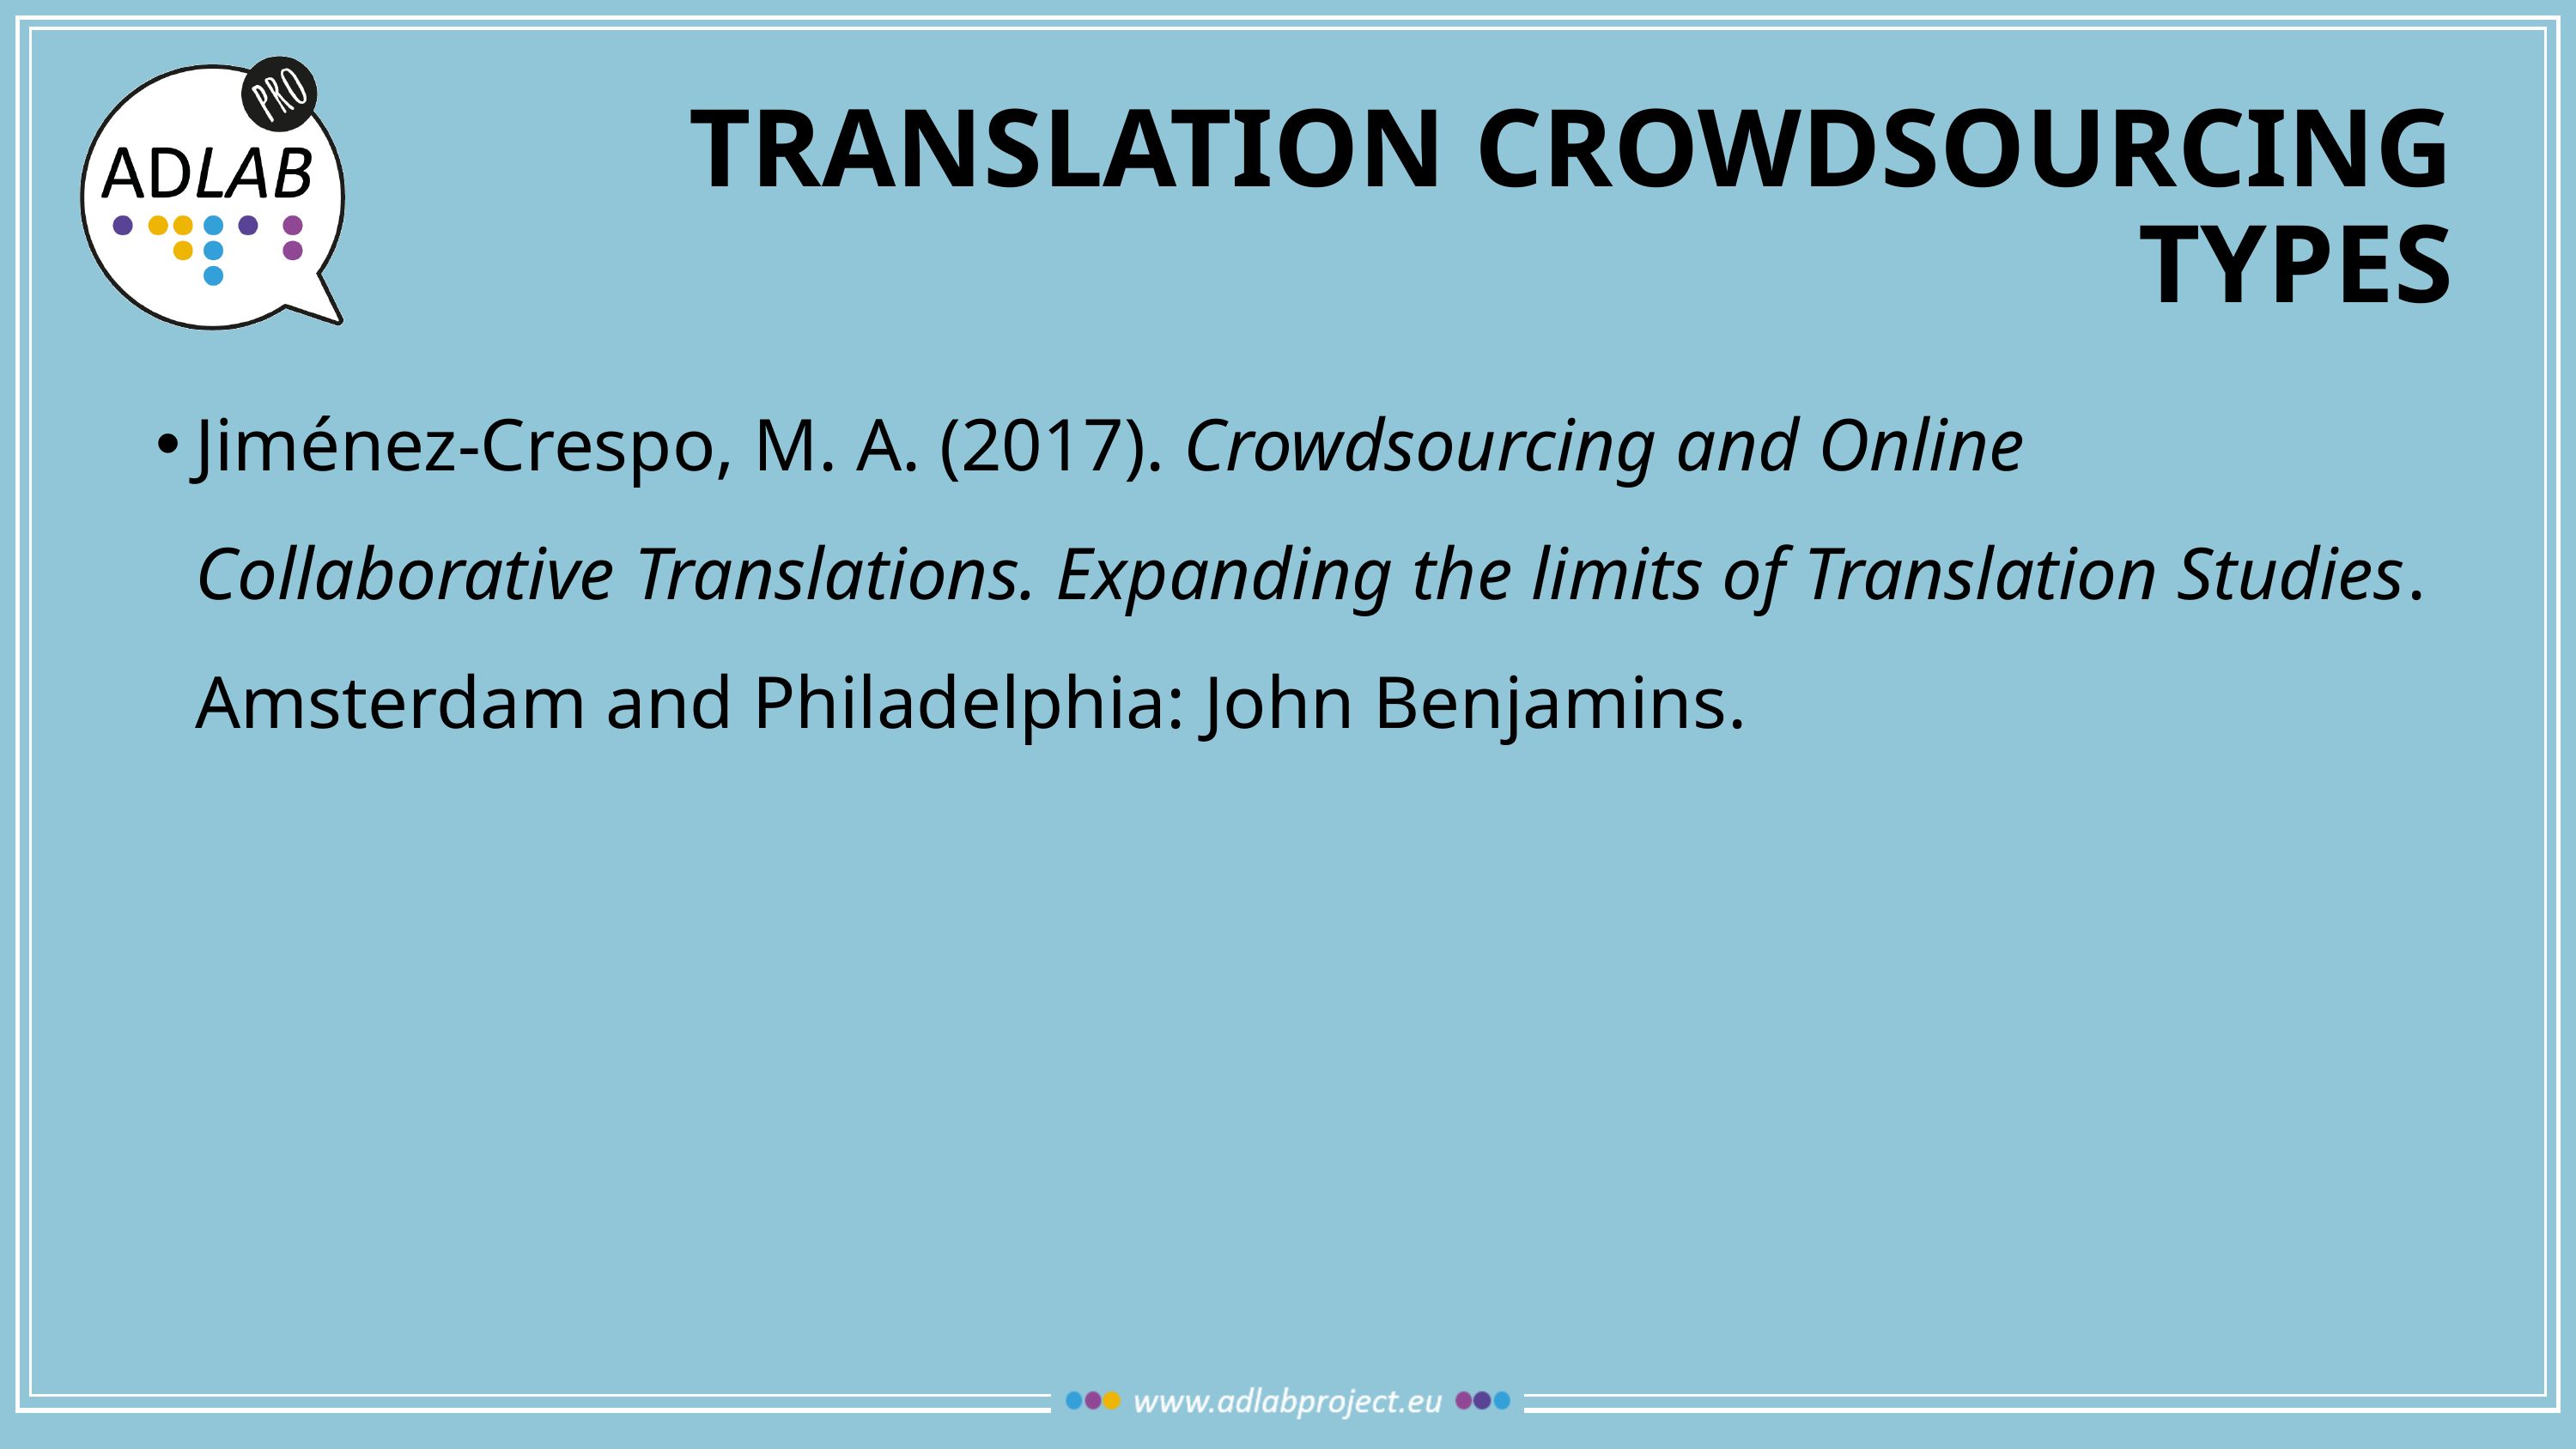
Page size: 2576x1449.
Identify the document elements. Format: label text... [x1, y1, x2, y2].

picture [1051, 1378, 1524, 1429]
title translation crowdsourcing types [384, 70, 2467, 350]
list Jiménez-Crespo, M. A. (2017). Crowdsourcing and Online Collaborative Translations. Expanding the limits of Translation Studies. Amsterdam and Philadelphia: John Benjamins. [143, 350, 2467, 1056]
picture [72, 49, 353, 330]
